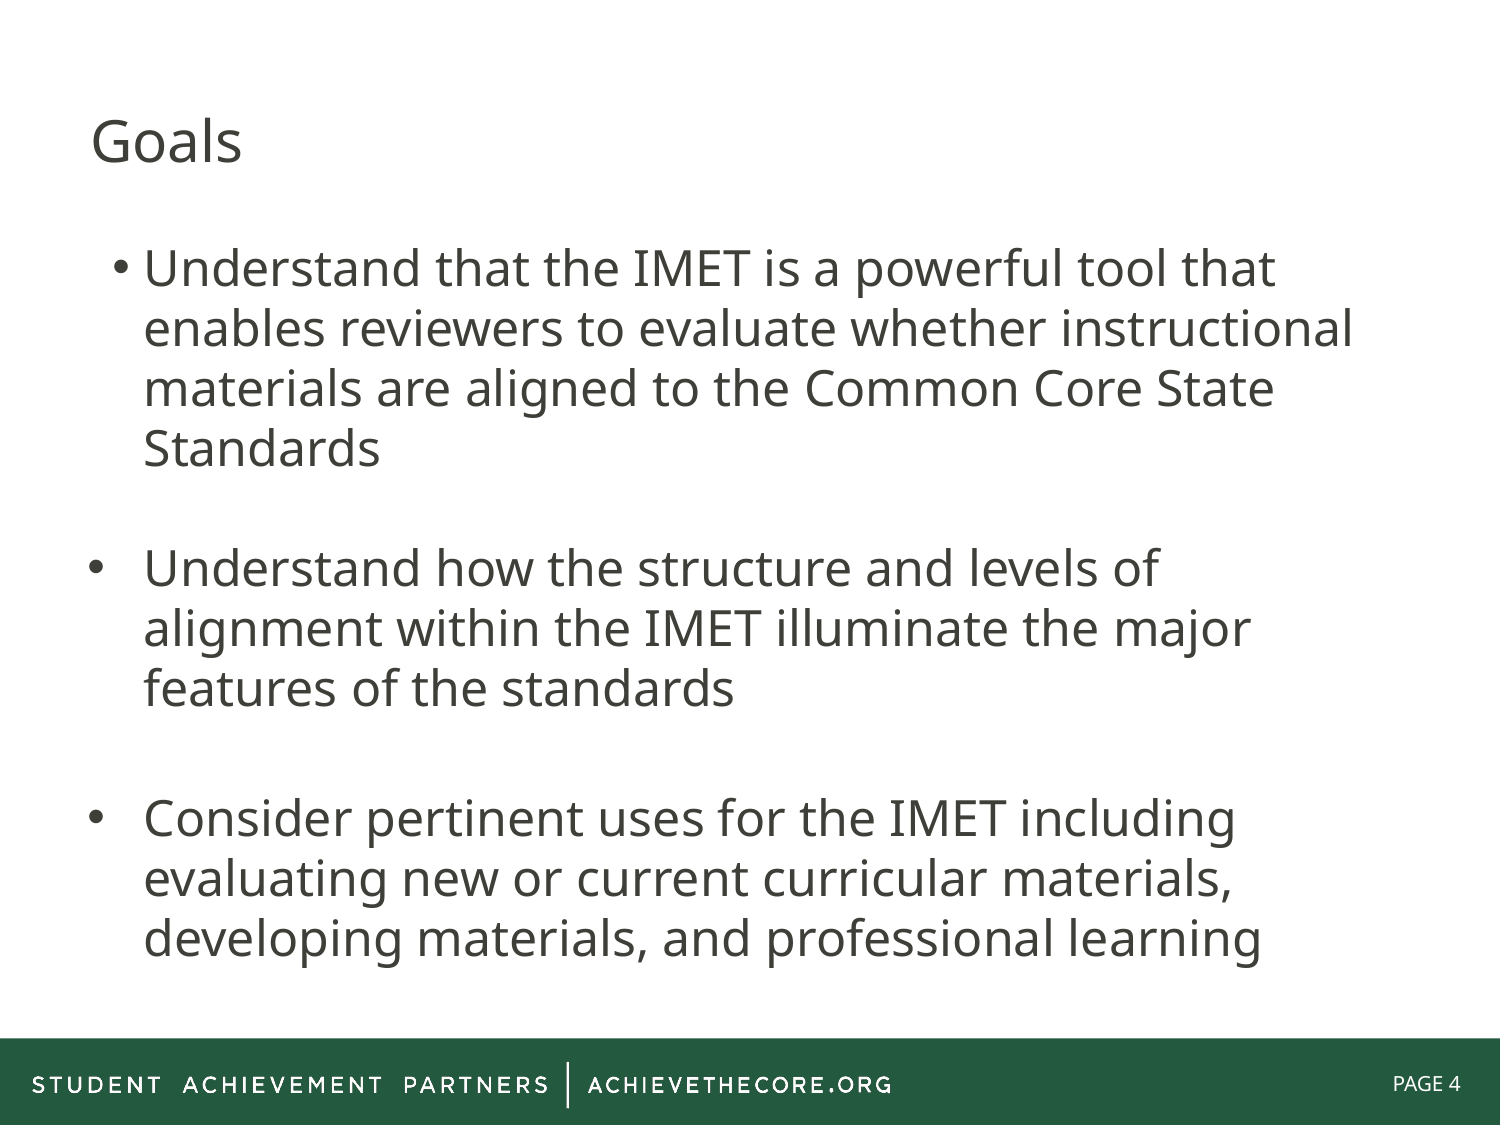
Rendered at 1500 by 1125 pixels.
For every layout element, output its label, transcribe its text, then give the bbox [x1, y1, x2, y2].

list Understand that the IMET is a powerful tool that enables reviewers to evaluate whether instructional materials are aligned to the Common Core State Standards Understand how the structure and levels of alignment within the IMET illuminate the major features of the standards Consider pertinent uses for the IMET including evaluating new or current curricular materials, developing materials, and professional learning [72, 229, 1423, 972]
picture [12, 1055, 911, 1112]
title Goals [75, 45, 1425, 233]
